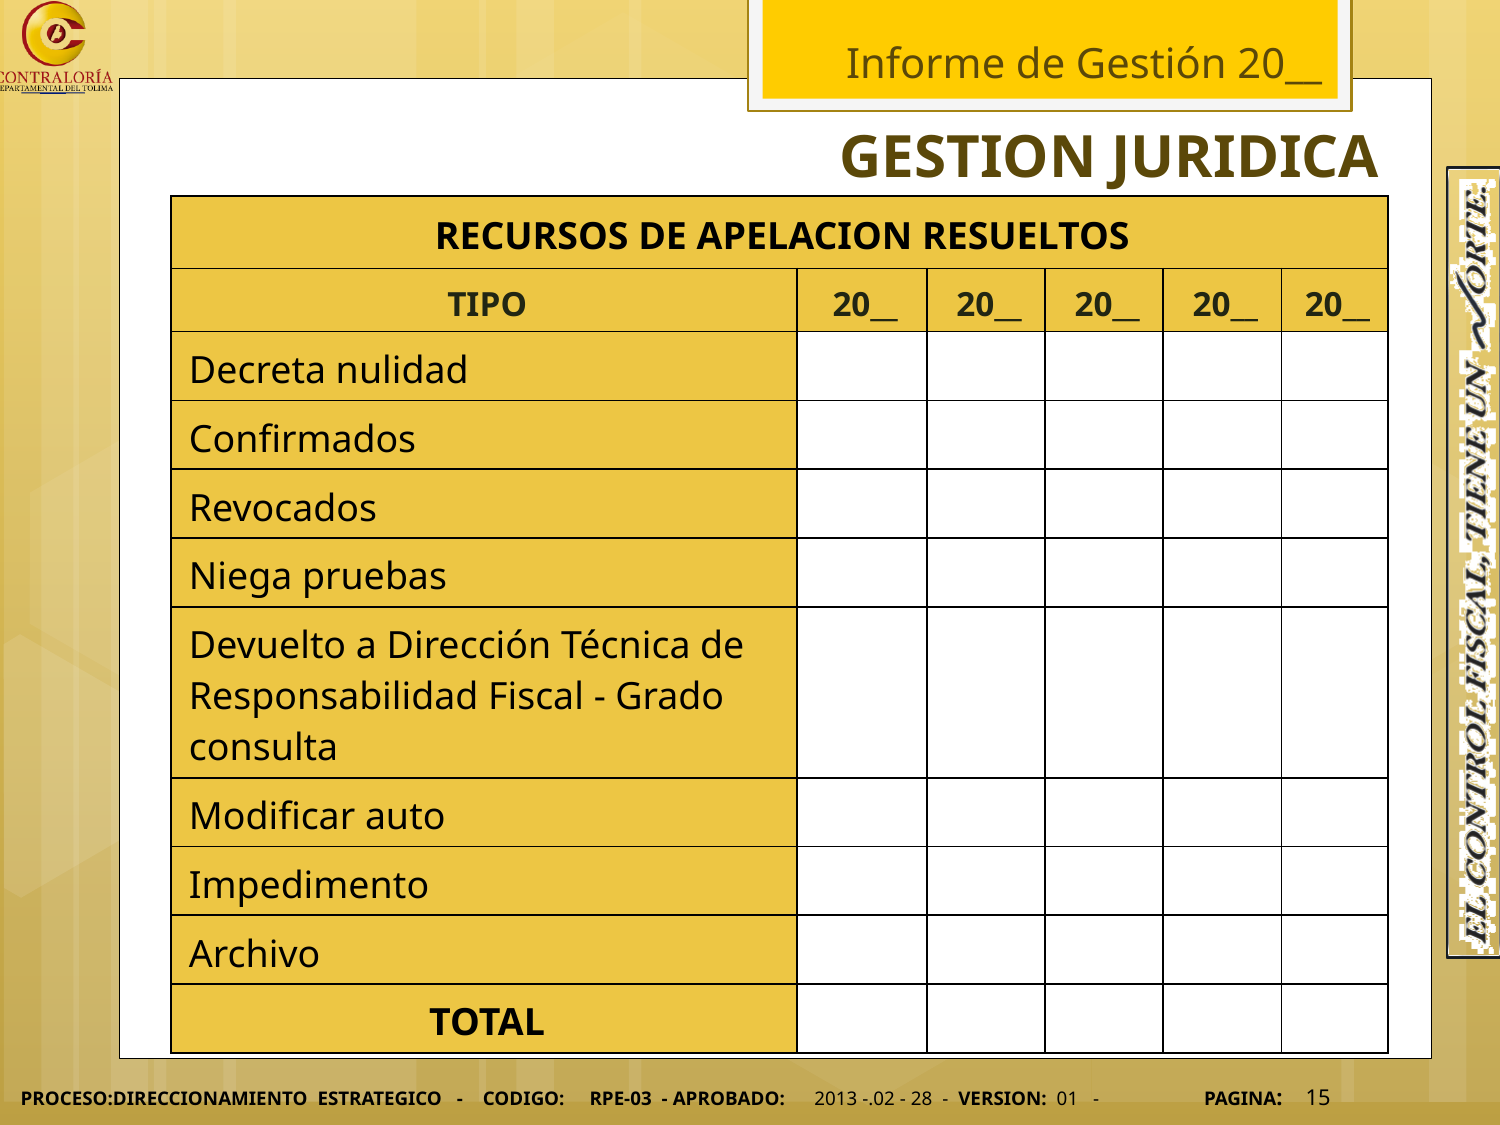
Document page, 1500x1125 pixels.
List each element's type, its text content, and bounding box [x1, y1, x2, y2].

table_cell [798, 779, 926, 846]
table_cell [1046, 916, 1162, 983]
table_cell Modificar auto [172, 779, 796, 846]
table_cell 20__ [798, 269, 926, 331]
table_cell 20__ [1282, 269, 1387, 331]
table_cell [1164, 608, 1281, 777]
table_cell [798, 539, 926, 606]
table_cell Niega pruebas [172, 539, 796, 606]
table_cell Devuelto a Dirección Técnica de Responsabilidad Fiscal - Grado consulta [172, 608, 796, 777]
table_cell [928, 916, 1044, 983]
table_cell [928, 779, 1044, 846]
table_cell [1164, 332, 1281, 400]
table_cell [798, 608, 926, 777]
table_cell [1282, 985, 1387, 1052]
table_cell [1046, 470, 1162, 537]
table_cell [1282, 916, 1387, 983]
table_cell 20__ [928, 269, 1044, 331]
table_cell 20__ [1046, 269, 1162, 331]
table_cell [928, 401, 1044, 468]
table_cell Confirmados [172, 401, 796, 468]
table_cell [798, 470, 926, 537]
table_cell [1046, 401, 1162, 468]
table_cell [928, 539, 1044, 606]
table_cell [928, 332, 1044, 400]
table_cell [1164, 847, 1281, 914]
table_cell [928, 985, 1044, 1052]
table_cell Decreta nulidad [172, 332, 796, 400]
table_cell [1164, 539, 1281, 606]
table_cell 20__ [1164, 269, 1281, 331]
table_cell [798, 401, 926, 468]
table_cell [1282, 470, 1387, 537]
table_cell [1282, 539, 1387, 606]
table_cell [1164, 779, 1281, 846]
table_cell [928, 470, 1044, 537]
table_cell [798, 847, 926, 914]
table_cell [1282, 847, 1387, 914]
table_cell [1282, 779, 1387, 846]
table_cell [1282, 401, 1387, 468]
table_cell [1046, 332, 1162, 400]
picture [0, 1, 113, 94]
table_cell [1046, 779, 1162, 846]
table_cell [1046, 539, 1162, 606]
table_cell [798, 985, 926, 1052]
table_cell [798, 332, 926, 400]
table_cell [1046, 985, 1162, 1052]
table_cell [1282, 608, 1387, 777]
table_cell [1164, 985, 1281, 1052]
table_cell [1164, 916, 1281, 983]
table_cell [1282, 332, 1387, 400]
table_cell [1046, 608, 1162, 777]
table_cell TIPO [172, 269, 796, 331]
table_cell [928, 847, 1044, 914]
table_cell Archivo [172, 916, 796, 983]
table_cell [1164, 401, 1281, 468]
table_cell Impedimento [172, 847, 796, 914]
title GESTION JURIDICA [242, 125, 1395, 197]
table_cell [928, 608, 1044, 777]
table_cell TOTAL [172, 985, 796, 1052]
table_cell Revocados [172, 470, 796, 537]
table_header RECURSOS DE APELACION RESUELTOS [172, 197, 1387, 268]
picture [1446, 166, 1500, 959]
table_cell [1164, 470, 1281, 537]
table_cell [1046, 847, 1162, 914]
table_cell [798, 916, 926, 983]
